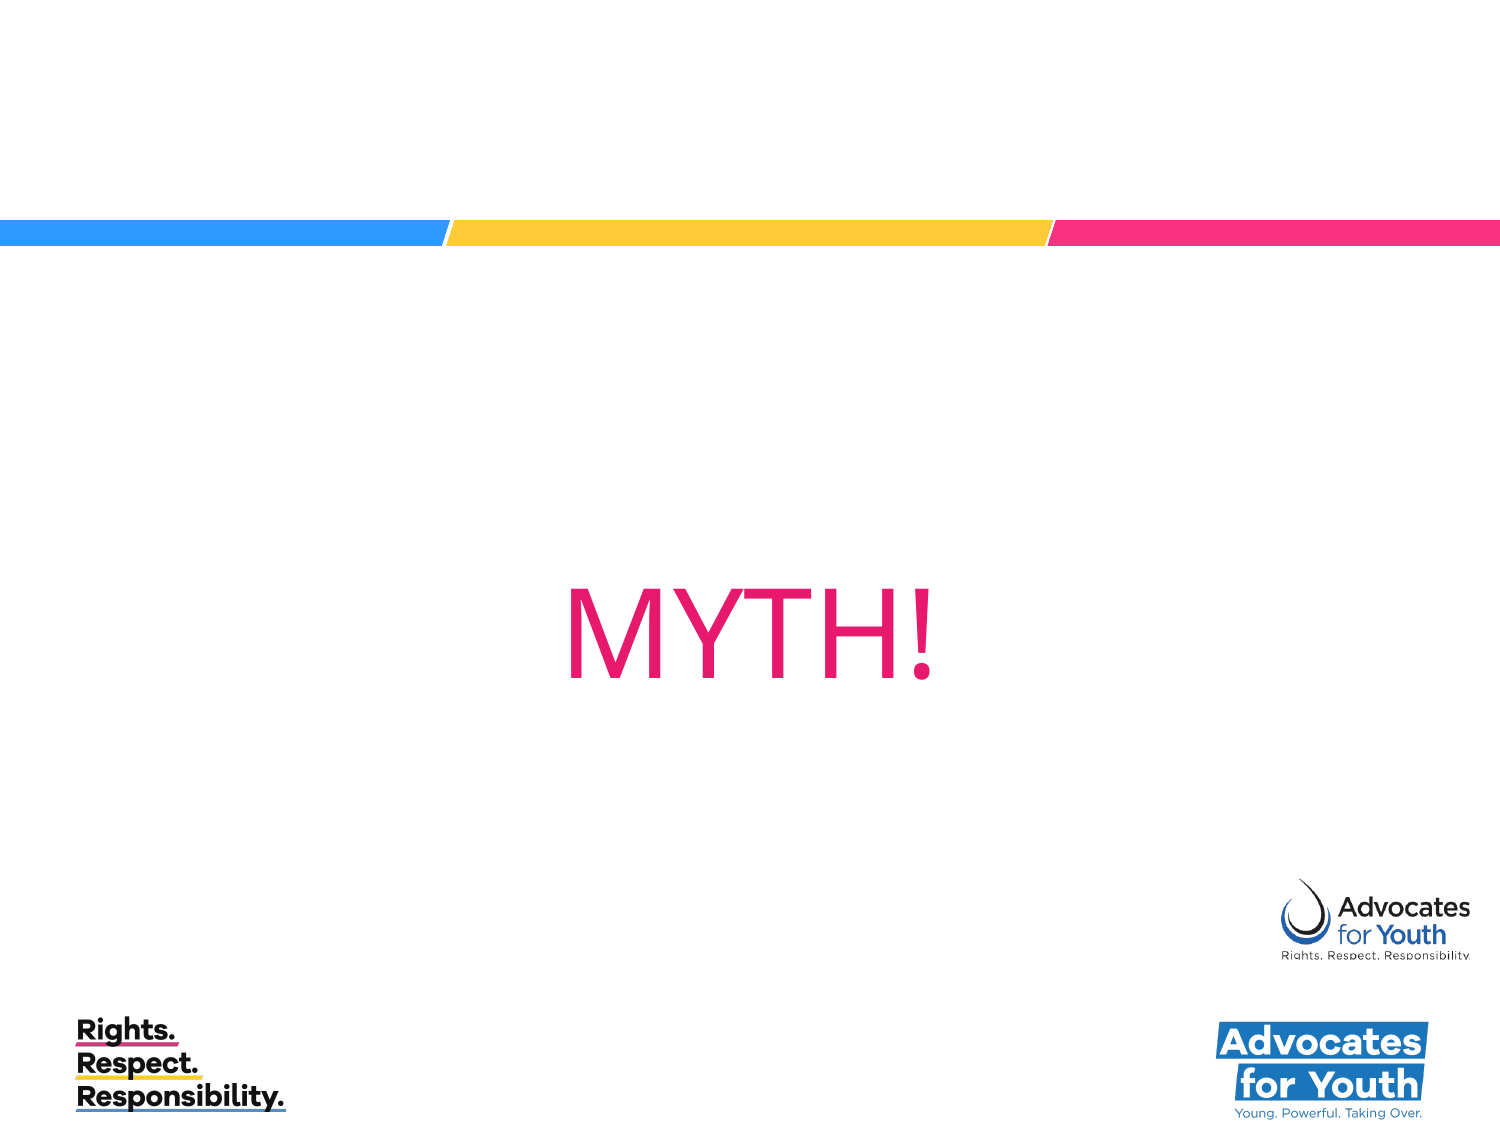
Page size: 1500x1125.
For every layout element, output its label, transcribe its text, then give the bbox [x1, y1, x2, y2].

picture [1280, 878, 1470, 960]
picture [0, 207, 1500, 258]
list MYTH! [103, 254, 1397, 901]
